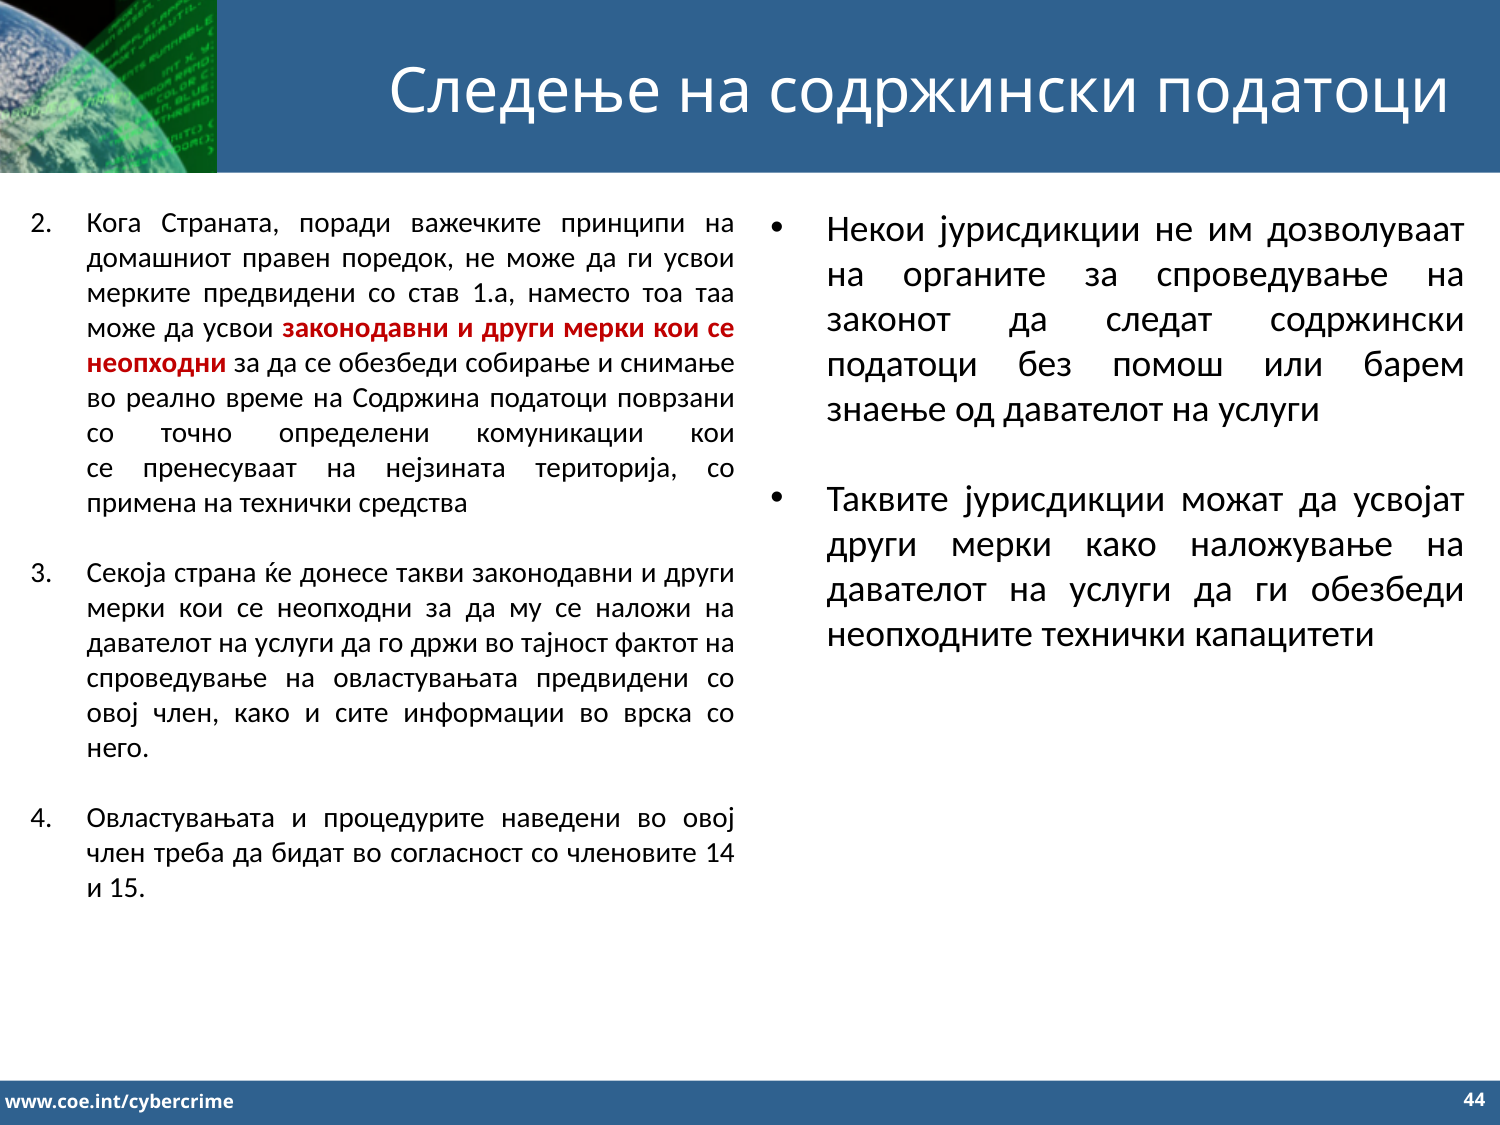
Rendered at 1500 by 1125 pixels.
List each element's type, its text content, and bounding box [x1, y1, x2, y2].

text_box Некои јурисдикции не им дозволуваат на органите за спроведување на законот да следат содржински податоци без помош или барем знаење од давателот на услуги Таквите јурисдикции можат да усвојат други мерки како наложување на давателот на услуги да ги обезбеди неопходните технички капацитети [755, 196, 1480, 661]
picture [0, 0, 217, 173]
text_box Кога Страната, поради важечките принципи на домашниот правен поредок, не може да ги усвои мерките предвидени со став 1.а, наместо тоа таа може да усвои законодавни и други мерки кои се неопходни за да се обезбеди собирање и снимање во реално време на Содржина податоци поврзани со точно определени комуникации кои се пренесуваат на нејзината територија, со примена на технички средства Секоја страна ќе донесе такви законодавни и други мерки кои се неопходни за да му се наложи на давателот на услуги да го држи во тајност фактот на спроведување на овластувањата предвидени со овој член, како и сите информации во врска со него. Овластувањата и процедурите наведени во овој член треба да бидат во согласност со членовите 14 и 15. [15, 196, 750, 911]
text_box Следење на содржински податоци [230, 42, 1483, 133]
